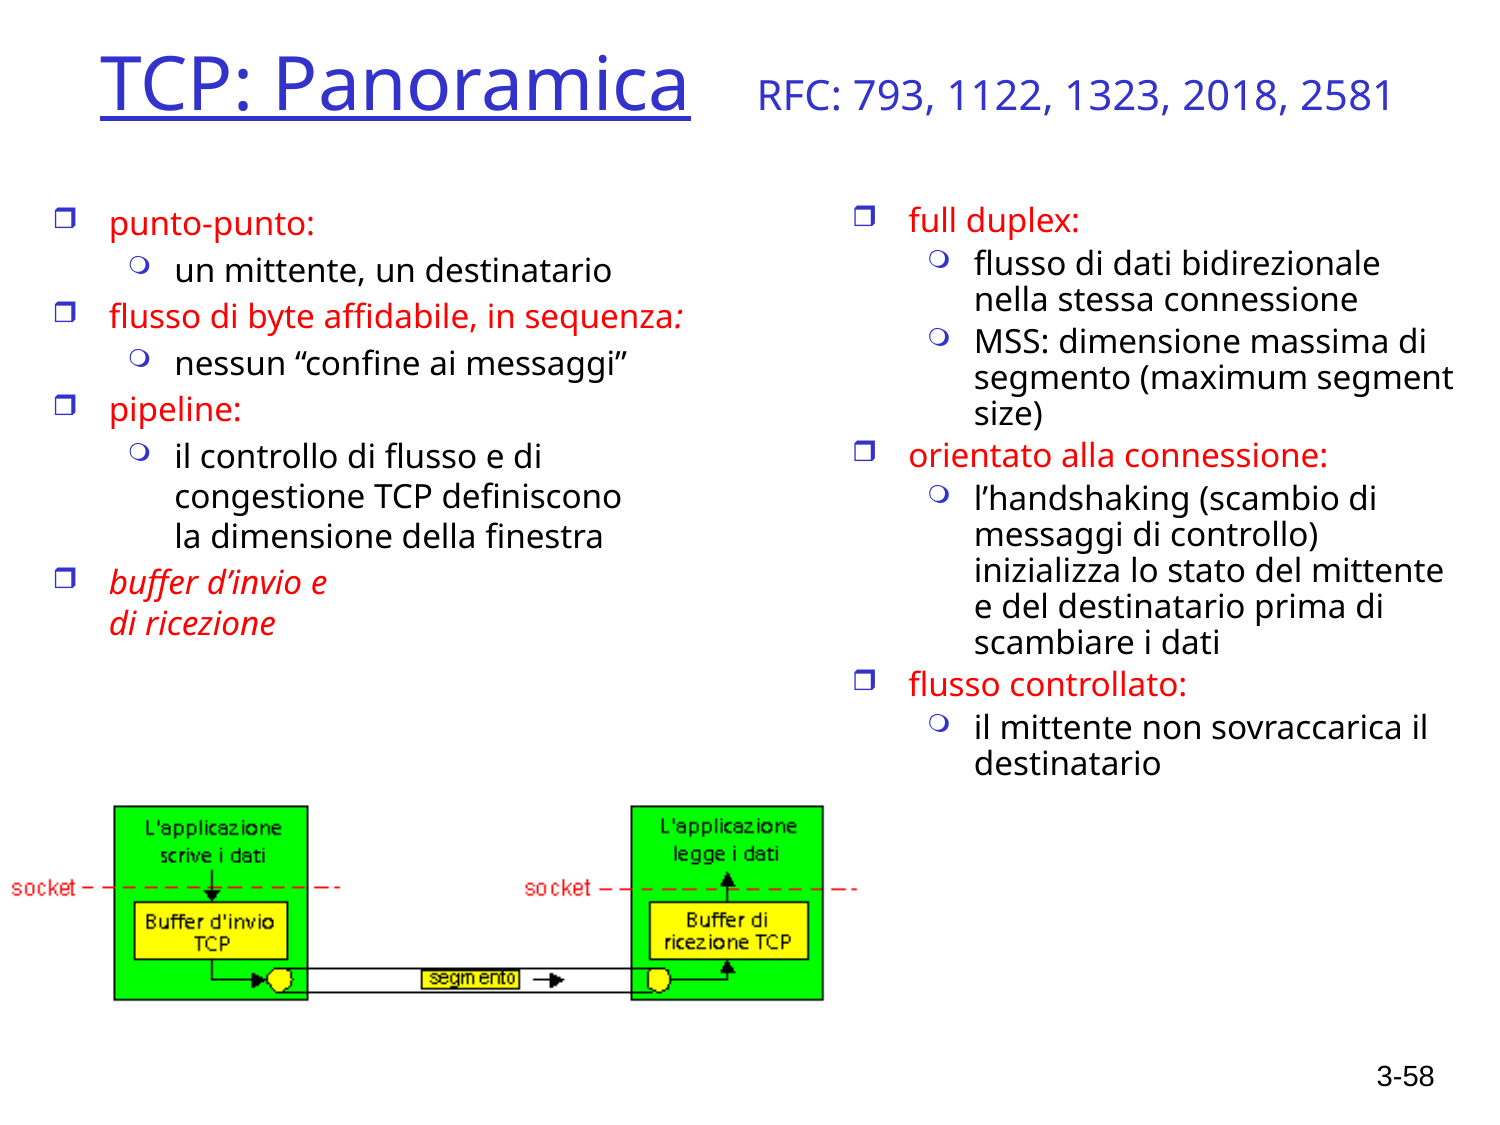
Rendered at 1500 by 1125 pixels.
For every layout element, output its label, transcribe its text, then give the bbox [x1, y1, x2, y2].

list punto-punto: un mittente, un destinatario flusso di byte affidabile, in sequenza: nessun “confine ai messaggi” pipeline: il controllo di flusso e di congestione TCP definiscono la dimensione della finestra buffer d’invio e di ricezione [37, 194, 735, 802]
slide_number 3-58 [1338, 1049, 1451, 1125]
title TCP: Panoramica RFC: 793, 1122, 1323, 2018, 2581 [85, 24, 1422, 130]
picture [8, 803, 861, 1003]
list full duplex: flusso di dati bidirezionale nella stessa connessione MSS: dimensione massima di segmento (maximum segment size) orientato alla connessione: l’handshaking (scambio di messaggi di controllo) inizializza lo stato del mittente e del destinatario prima di scambiare i dati flusso controllato: il mittente non sovraccarica il destinatario [836, 196, 1477, 960]
